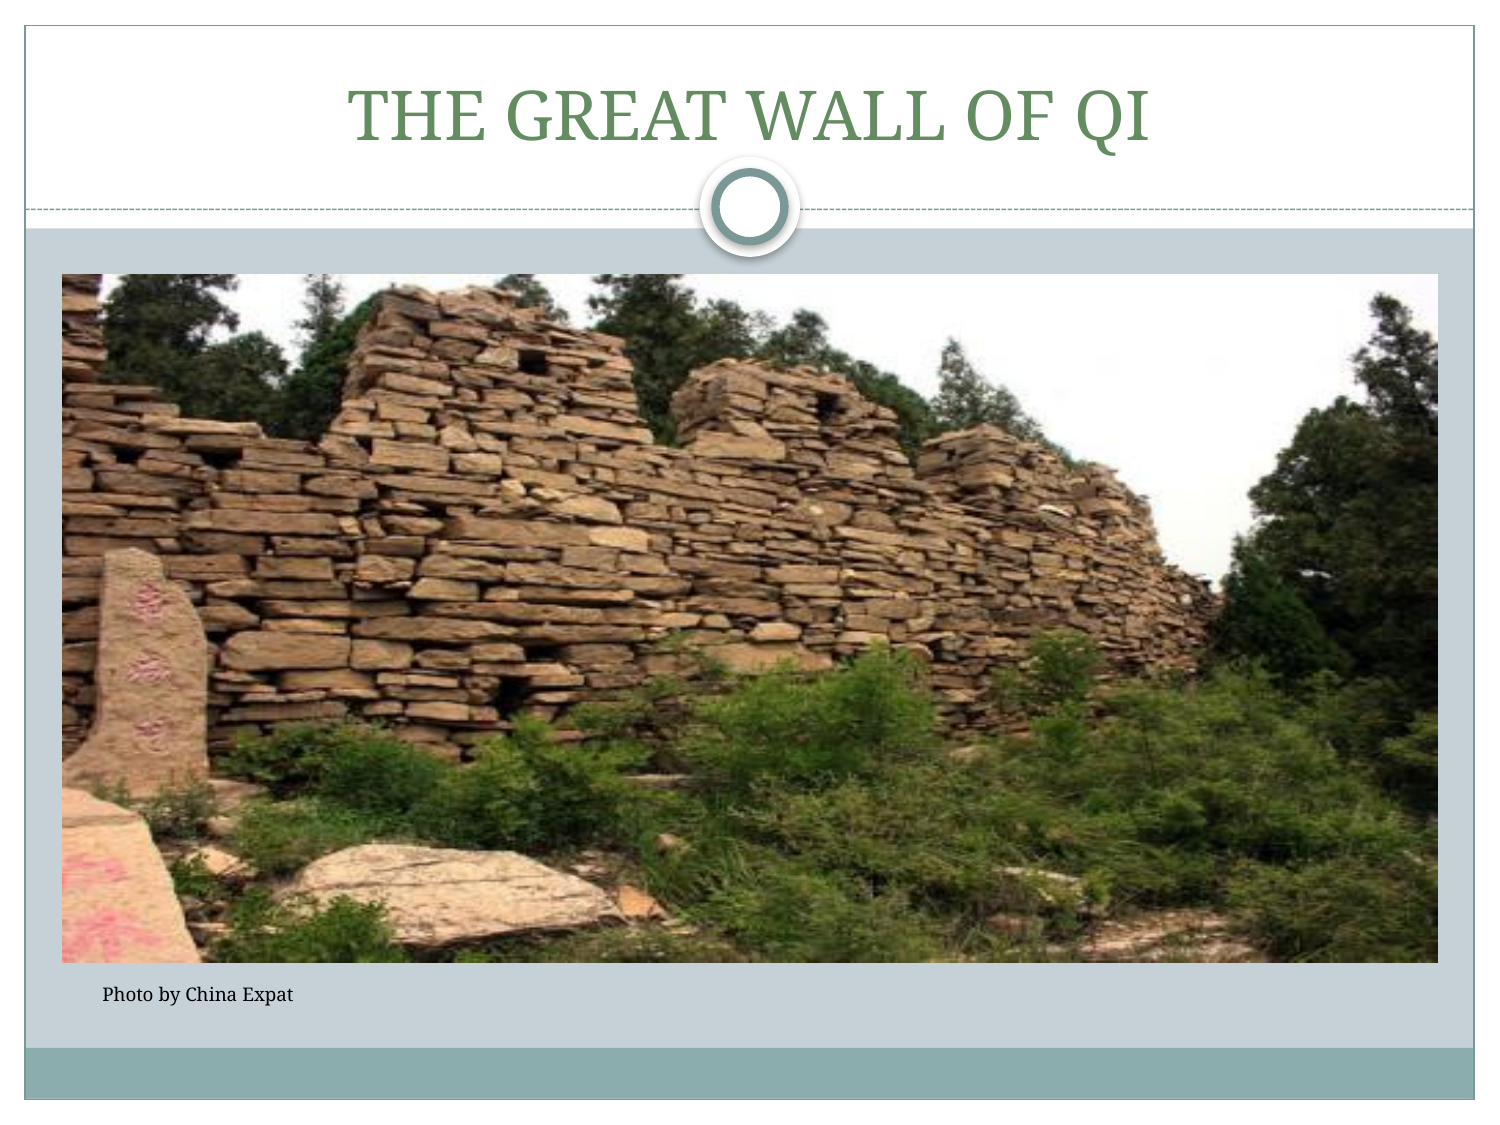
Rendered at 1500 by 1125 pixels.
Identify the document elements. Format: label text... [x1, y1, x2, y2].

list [62, 274, 1438, 963]
title THE GREAT WALL OF QI [49, 37, 1450, 162]
text_box Photo by China Expat [87, 975, 388, 1013]
